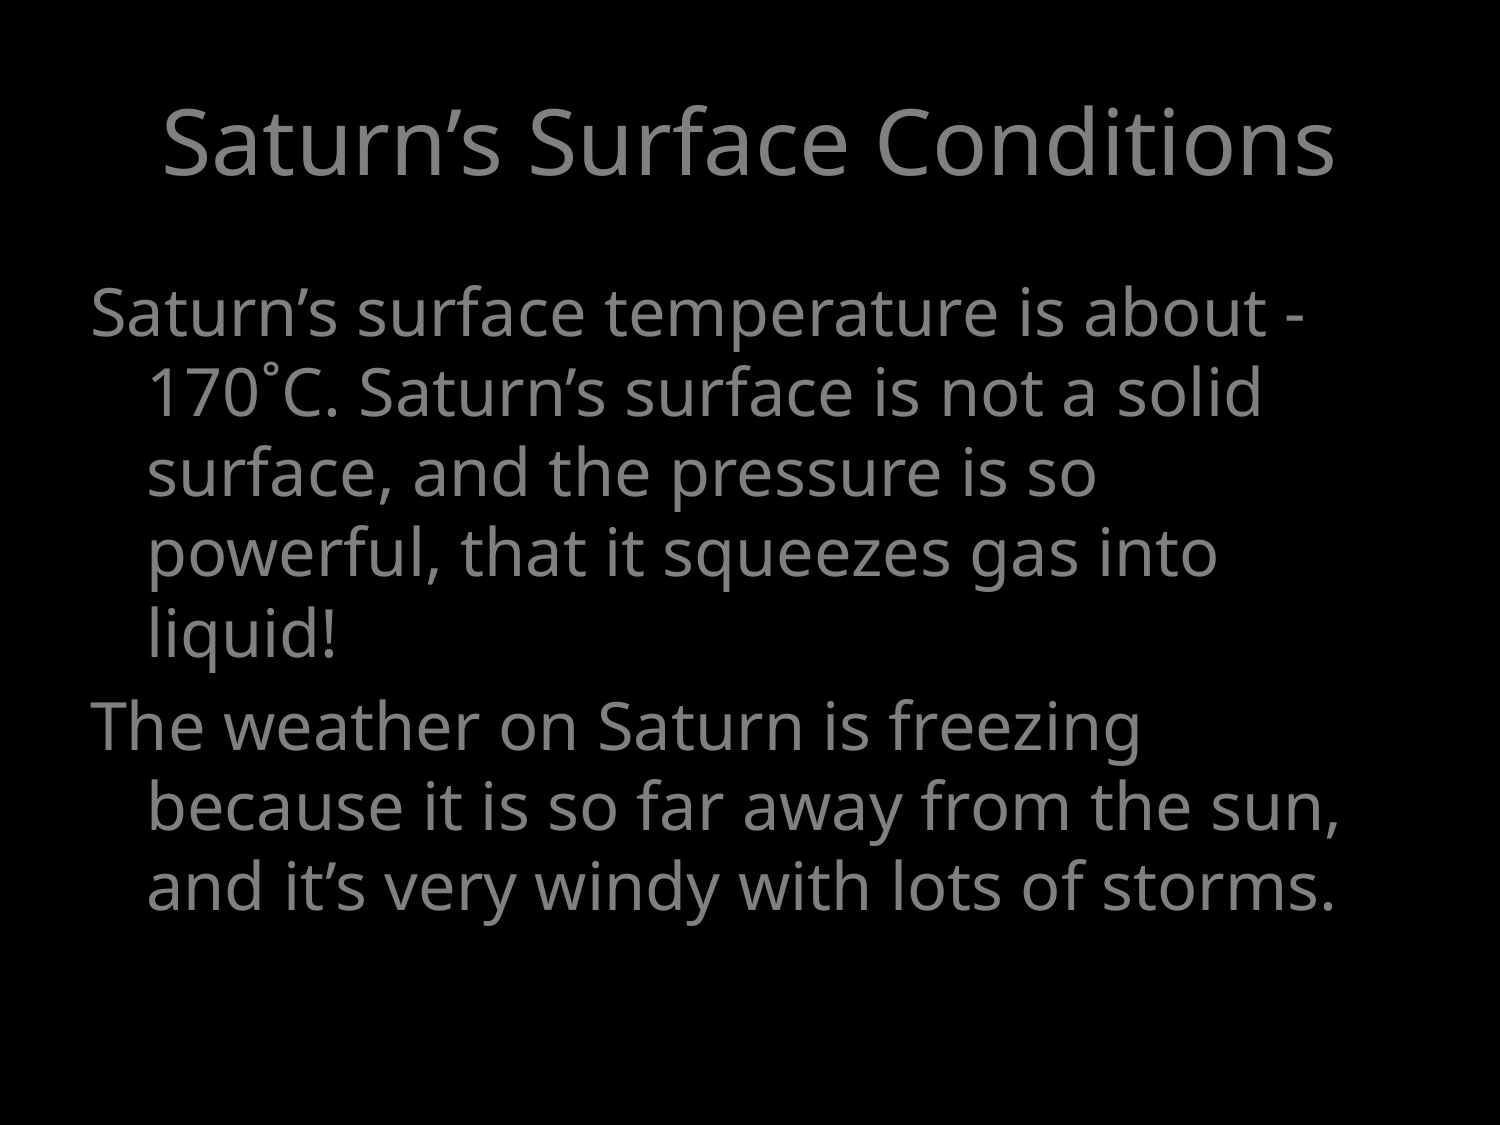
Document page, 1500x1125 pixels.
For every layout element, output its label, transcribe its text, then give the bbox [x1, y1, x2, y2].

list Saturn’s surface temperature is about -170˚C. Saturn’s surface is not a solid surface, and the pressure is so powerful, that it squeezes gas into liquid! The weather on Saturn is freezing because it is so far away from the sun, and it’s very windy with lots of storms. [75, 262, 1425, 1005]
title Saturn’s Surface Conditions [75, 45, 1425, 233]
